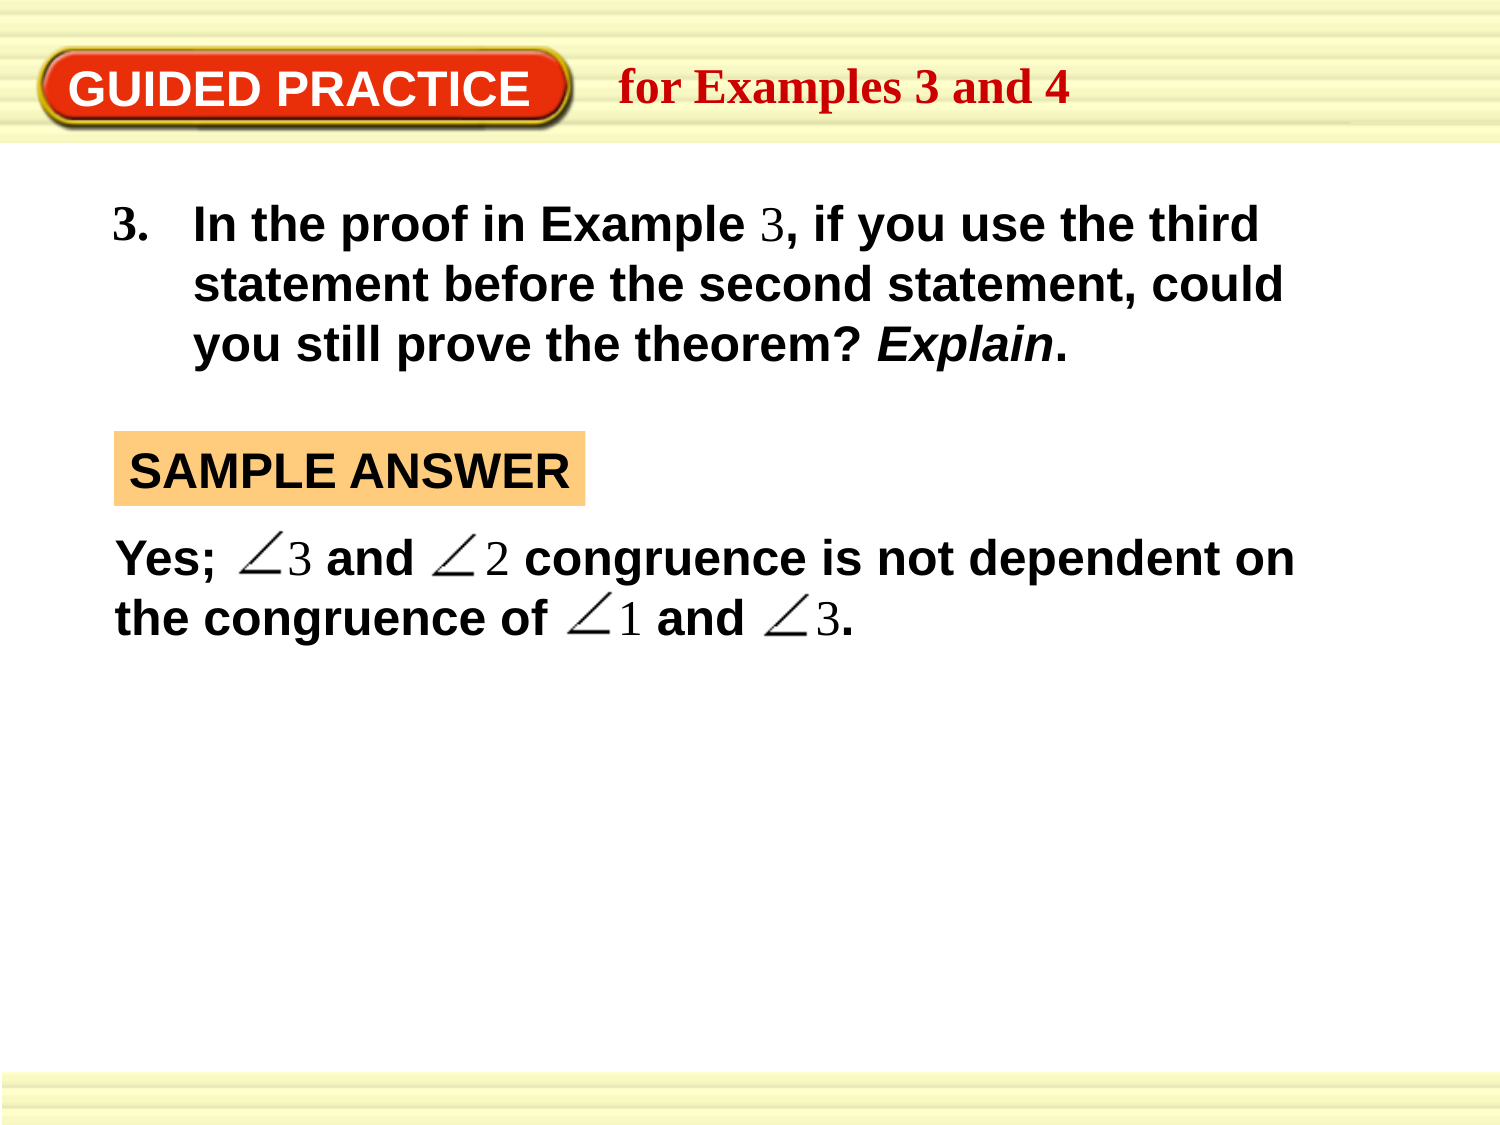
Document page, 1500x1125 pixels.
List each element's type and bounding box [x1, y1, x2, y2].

text_box [96, 182, 1329, 380]
text_box [0, 0, 1500, 143]
text_box [99, 431, 1378, 654]
text_box [1, 1071, 1500, 1125]
